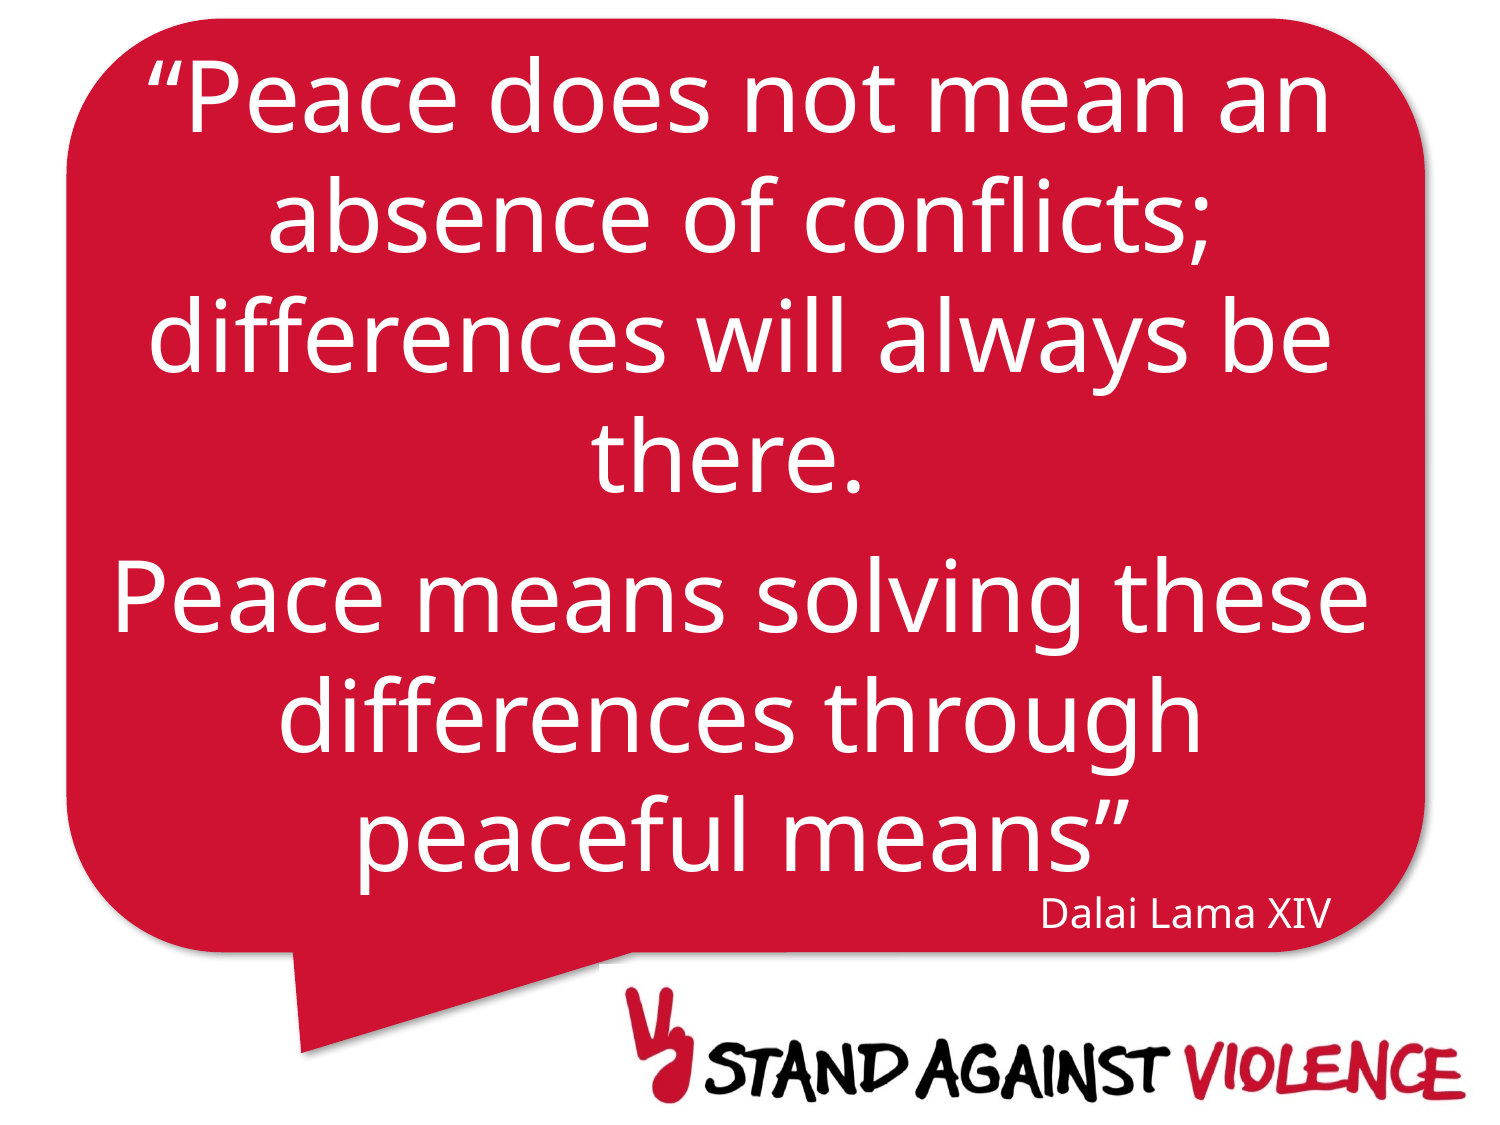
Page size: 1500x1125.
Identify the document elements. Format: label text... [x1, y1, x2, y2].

text_box [95, 16, 1396, 80]
picture [561, 963, 1500, 1119]
text_box Dalai Lama XIV [1024, 879, 1347, 944]
list “Peace does not mean an absence of conflicts; differences will always be there. Peace means solving these differences through peaceful means” [66, 80, 1417, 844]
text_box [71, 119, 1427, 1056]
